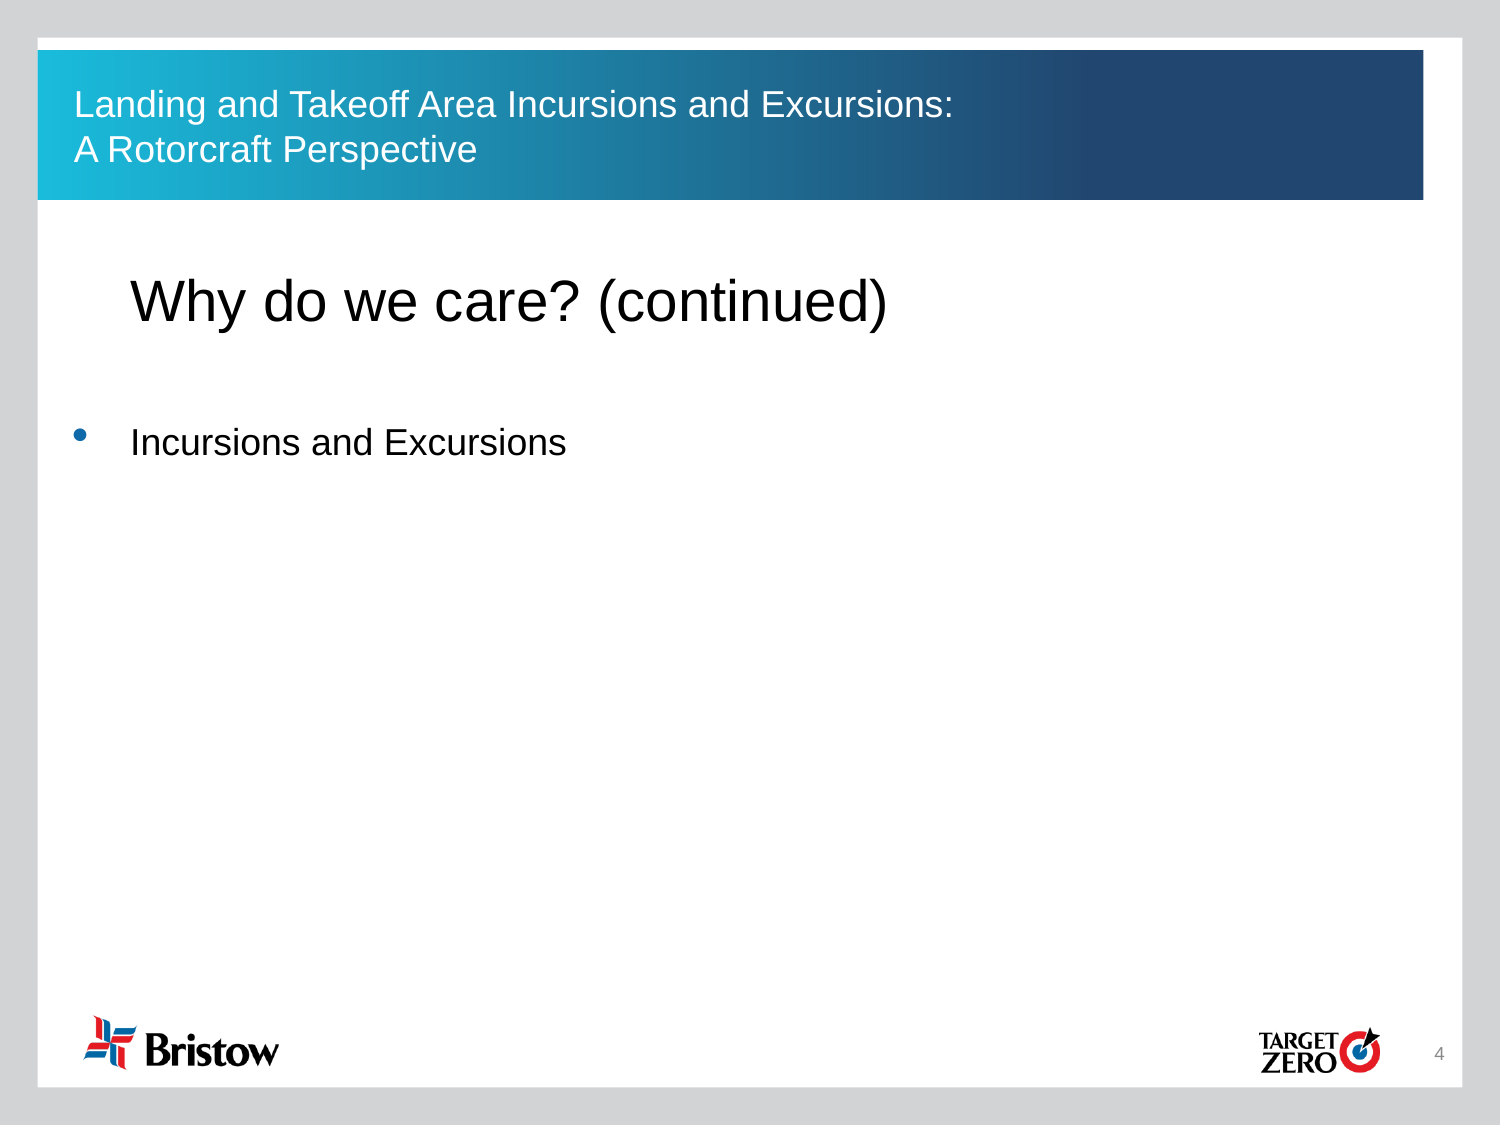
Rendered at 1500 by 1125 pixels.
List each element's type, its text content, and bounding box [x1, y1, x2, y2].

picture [83, 1015, 279, 1070]
text_box Why do we care? (continued) Incursions and Excursions [73, 255, 1424, 998]
text_box Landing and Takeoff Area Incursions and Excursions: A Rotorcraft Perspective [73, 50, 1424, 200]
picture [1259, 1027, 1380, 1073]
